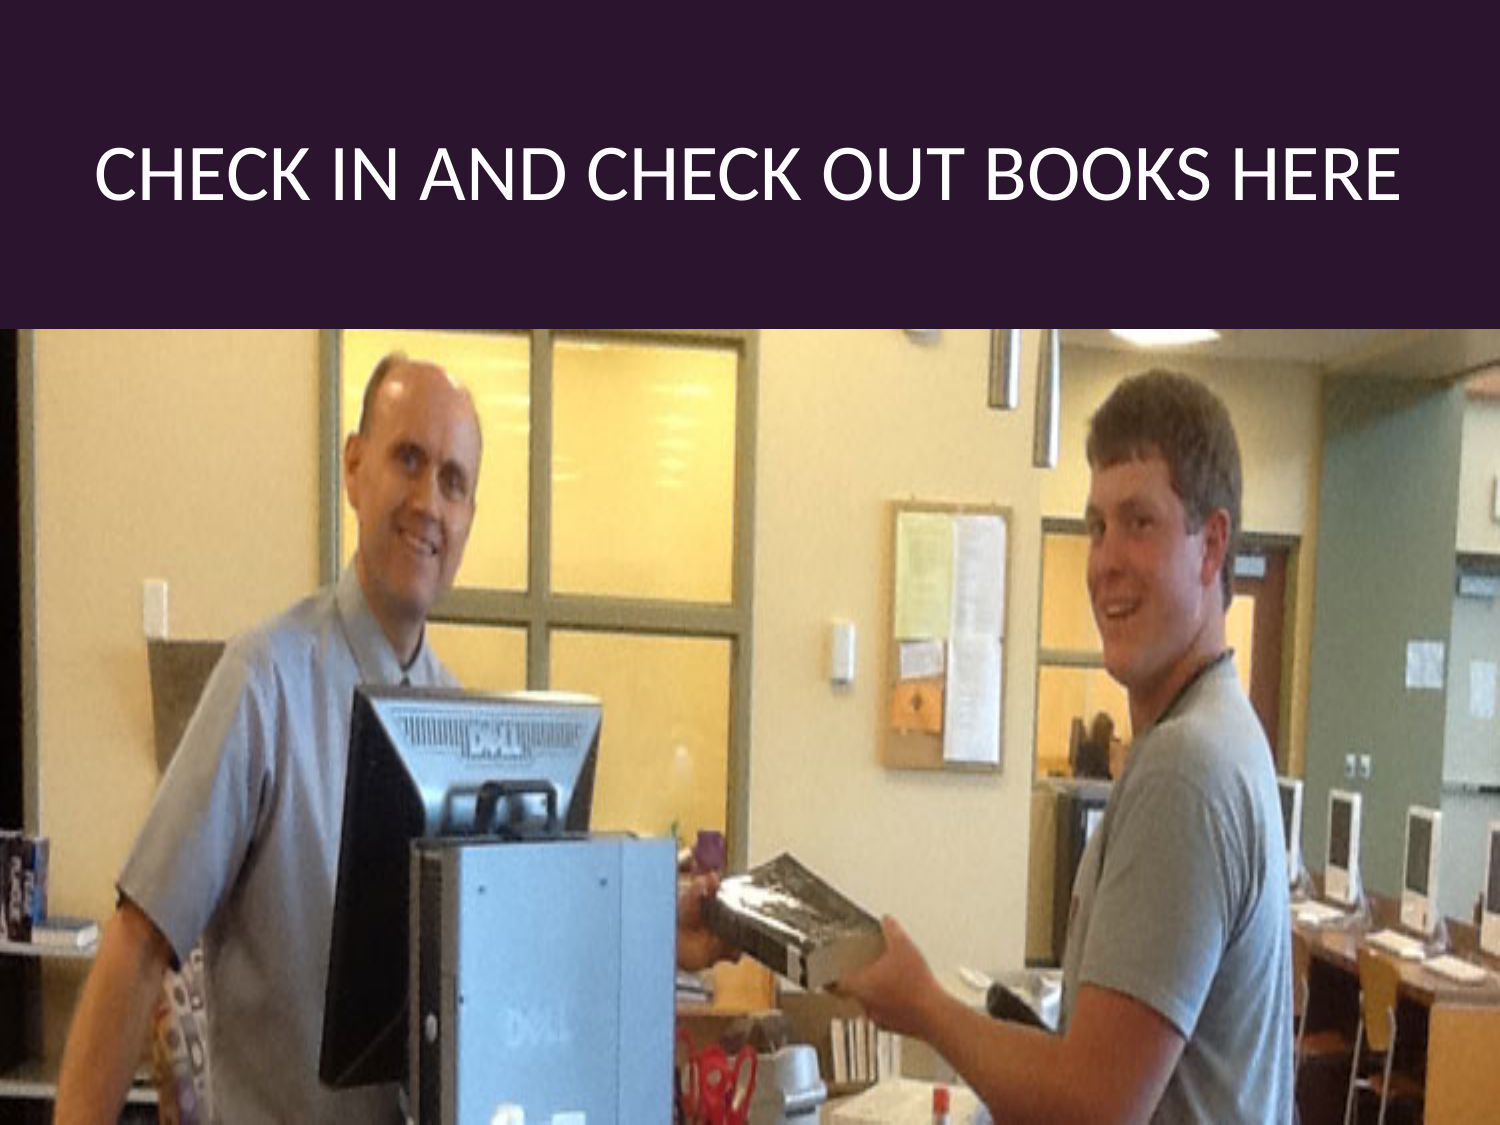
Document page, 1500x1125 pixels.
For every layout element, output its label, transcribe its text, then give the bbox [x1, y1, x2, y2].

title CHECK IN AND CHECK OUT BOOKS HERE [75, 74, 1425, 263]
picture [0, 329, 1500, 1125]
